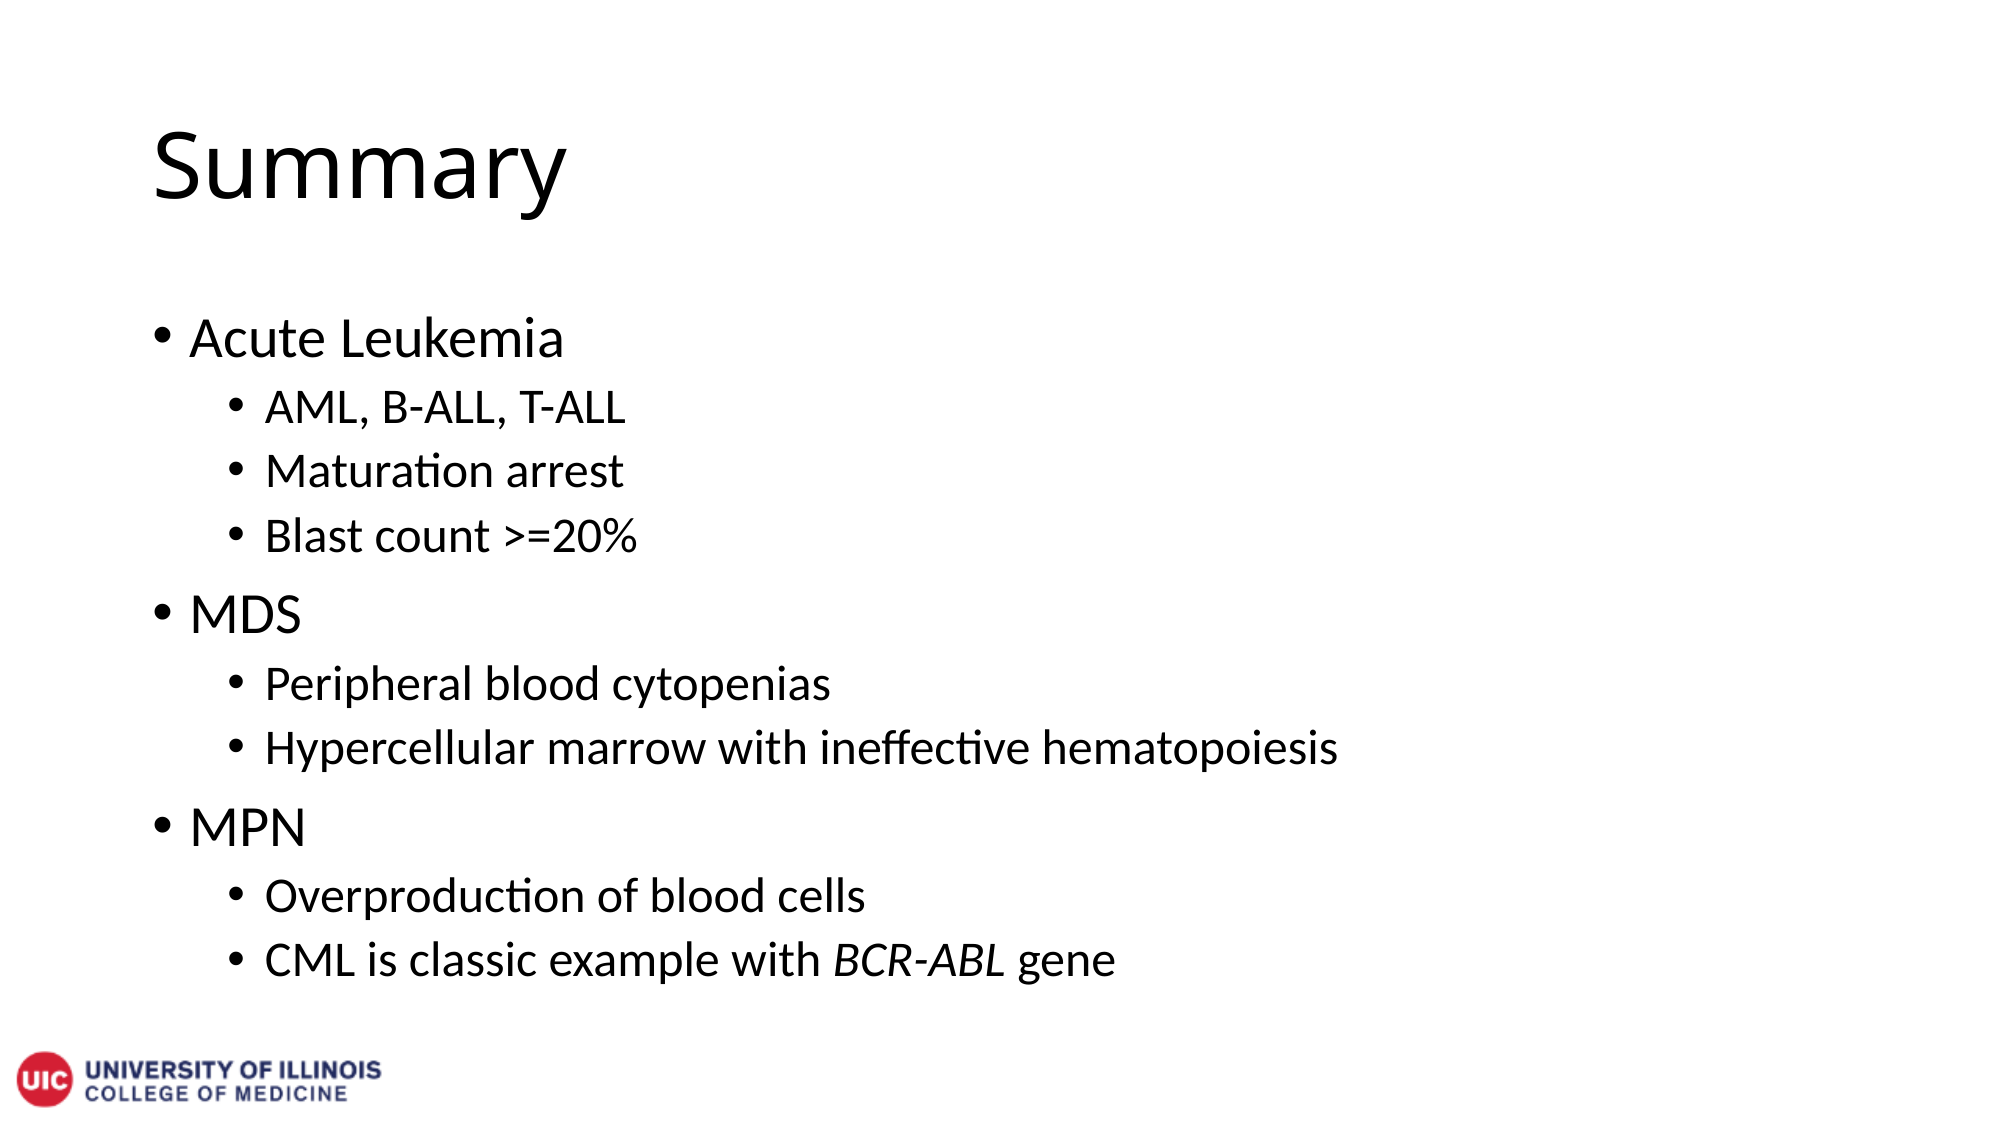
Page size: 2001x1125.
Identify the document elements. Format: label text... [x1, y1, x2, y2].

picture [0, 1039, 402, 1125]
title Summary [137, 59, 1863, 278]
list Acute Leukemia AML, B-ALL, T-ALL Maturation arrest Blast count >=20% MDS Peripheral blood cytopenias Hypercellular marrow with ineffective hematopoiesis MPN Overproduction of blood cells CML is classic example with BCR-ABL gene [137, 299, 1863, 1014]
